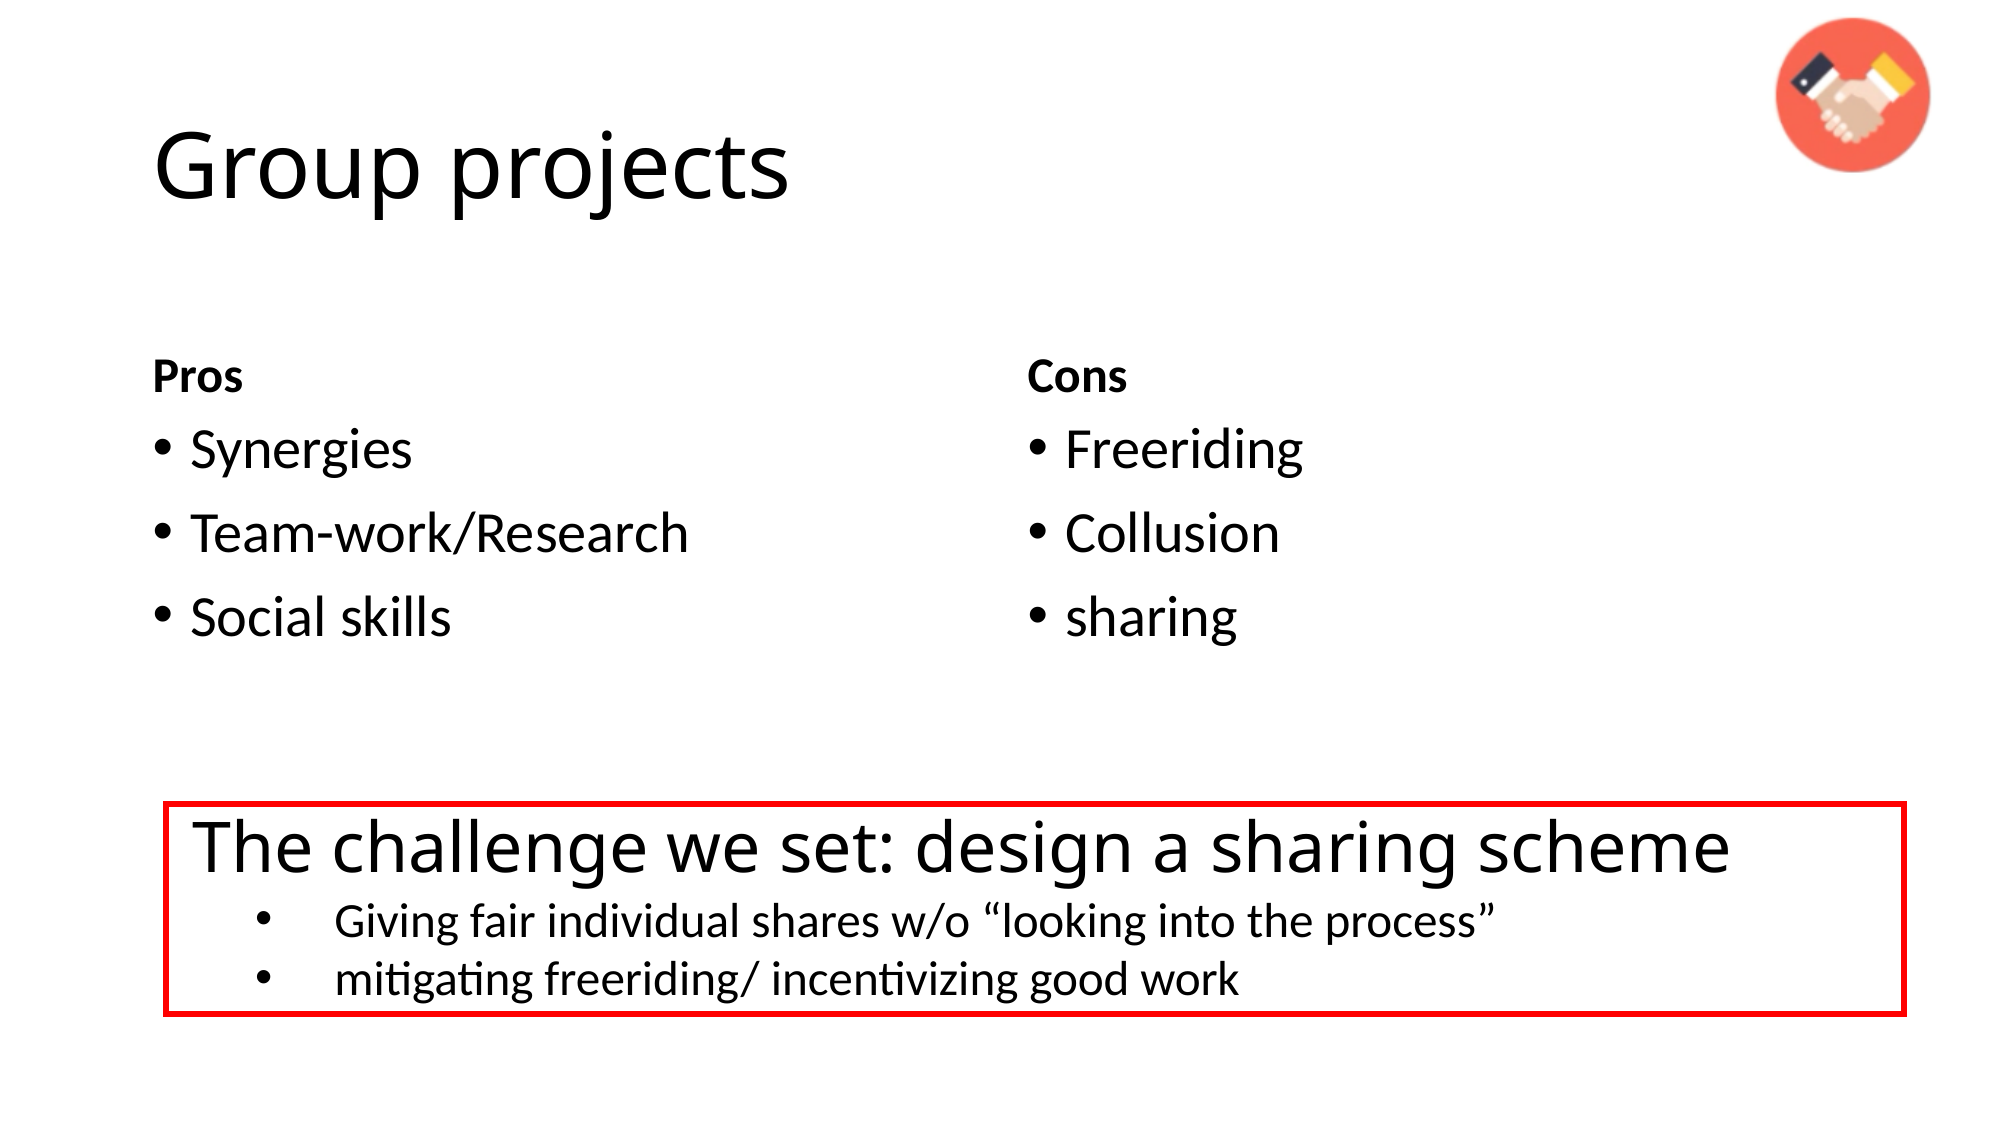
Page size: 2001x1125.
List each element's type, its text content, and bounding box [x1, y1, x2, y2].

text_box [165, 803, 1905, 1015]
picture [1749, 8, 1954, 182]
list Cons [1012, 275, 1863, 410]
list Freeriding Collusion sharing [1012, 410, 1863, 802]
list Synergies Team-work/Research Social skills [137, 410, 984, 1016]
list Pros [137, 275, 984, 410]
title Group projects [137, 59, 1863, 278]
